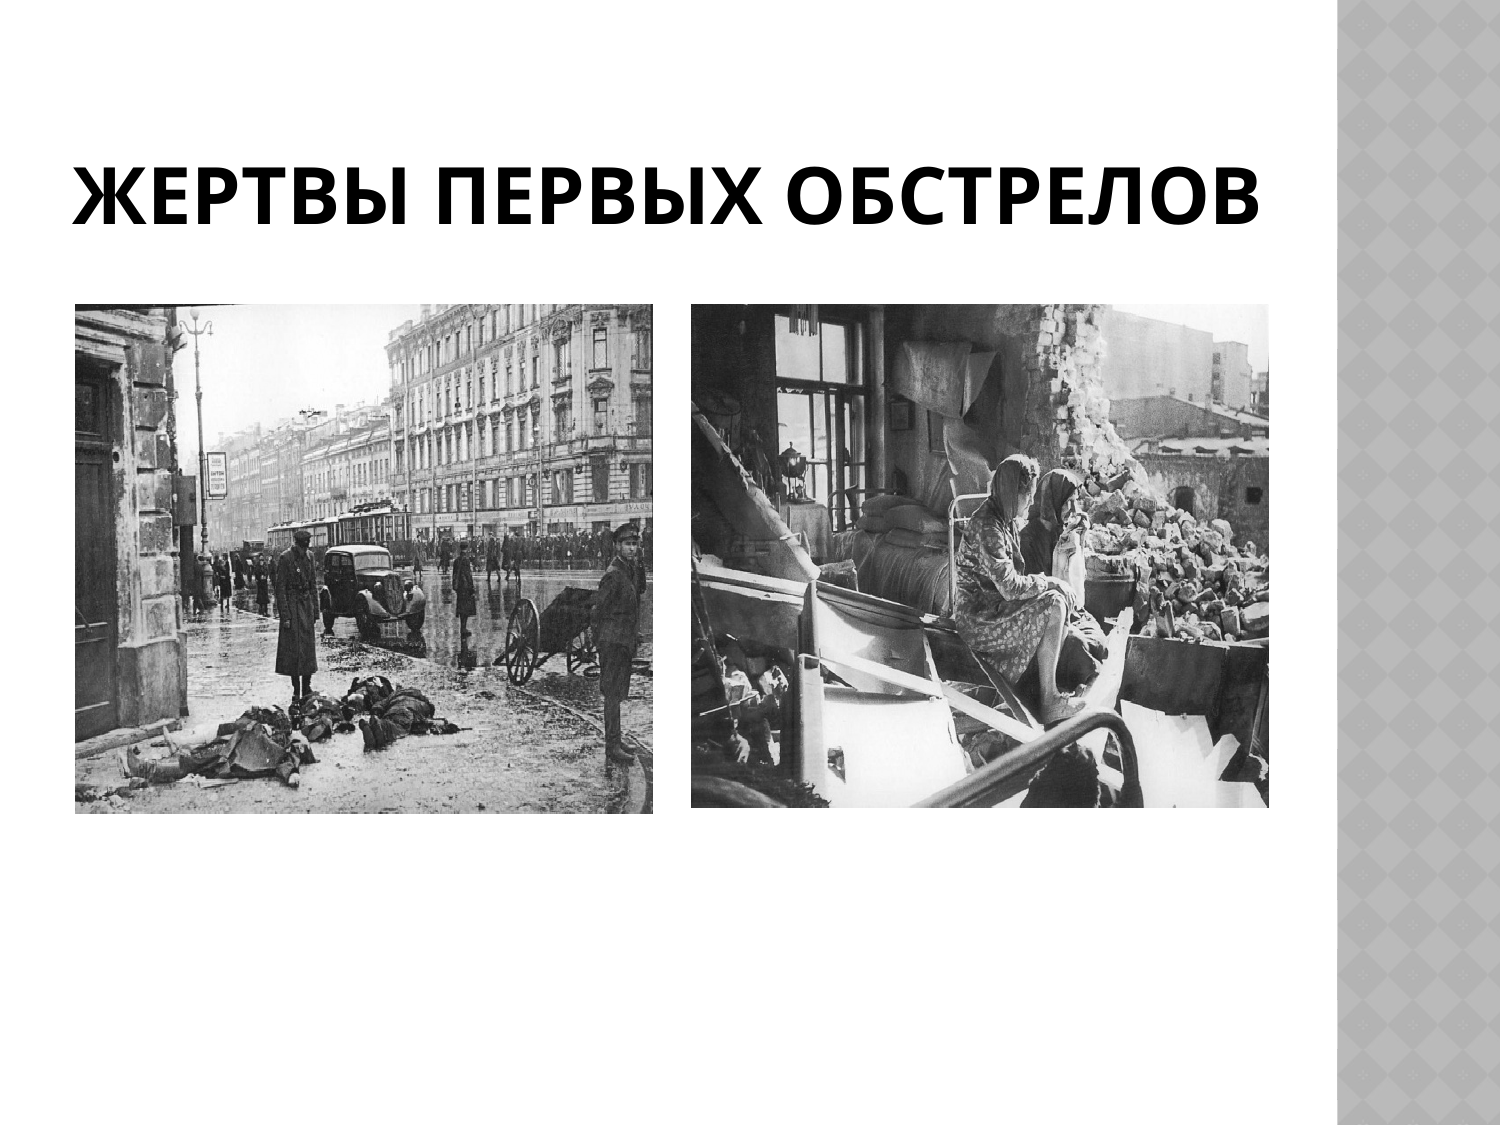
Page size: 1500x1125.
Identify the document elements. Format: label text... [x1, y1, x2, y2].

title Жертвы первых обстрелов [23, 52, 1313, 240]
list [690, 304, 1270, 809]
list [74, 304, 654, 814]
